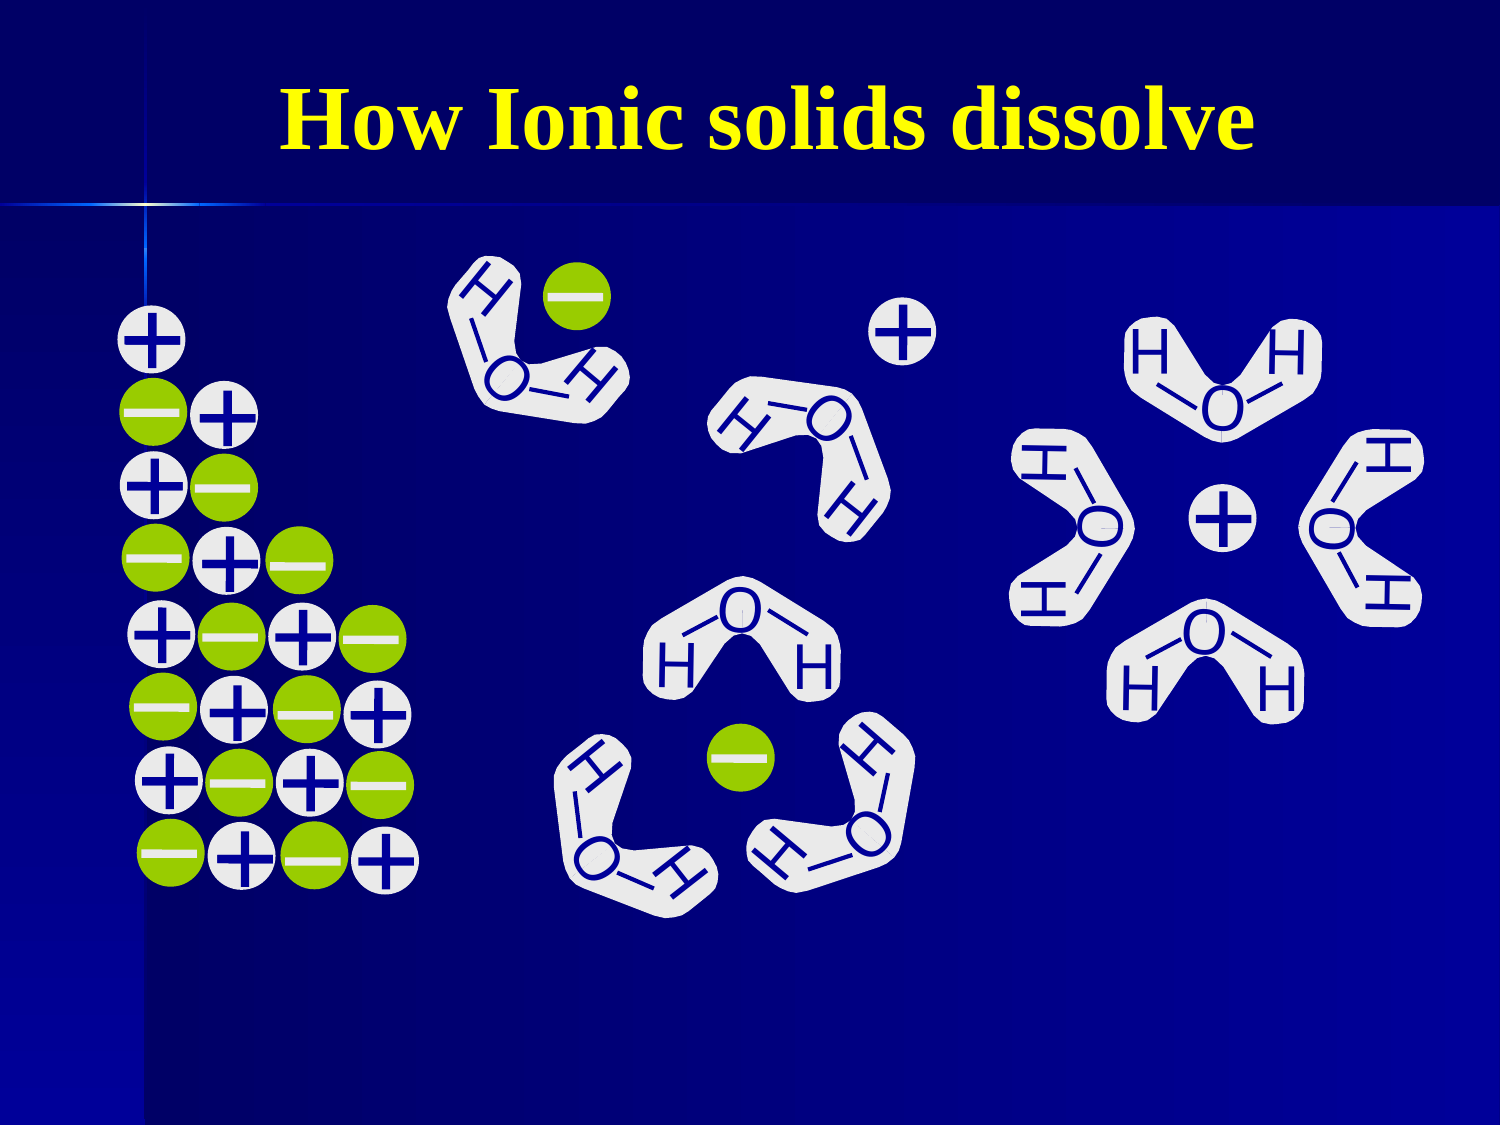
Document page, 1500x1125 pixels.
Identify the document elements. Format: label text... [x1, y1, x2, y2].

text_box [119, 451, 259, 522]
text_box [280, 829, 349, 890]
text_box [351, 829, 419, 895]
text_box [265, 526, 334, 595]
text_box [136, 824, 205, 887]
text_box [121, 531, 190, 592]
text_box [343, 680, 412, 747]
text_box [129, 680, 198, 741]
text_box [126, 599, 266, 671]
text_box [117, 305, 186, 374]
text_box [267, 602, 407, 674]
text_box [200, 680, 268, 744]
text_box [190, 380, 259, 449]
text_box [446, 250, 631, 432]
text_box [207, 824, 276, 890]
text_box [275, 748, 415, 820]
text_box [1001, 309, 1432, 733]
text_box [272, 680, 341, 744]
text_box [192, 531, 261, 595]
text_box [134, 746, 274, 817]
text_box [706, 297, 937, 548]
title How Ionic solids dissolve [149, 49, 1388, 254]
text_box [119, 377, 188, 446]
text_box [553, 561, 921, 919]
